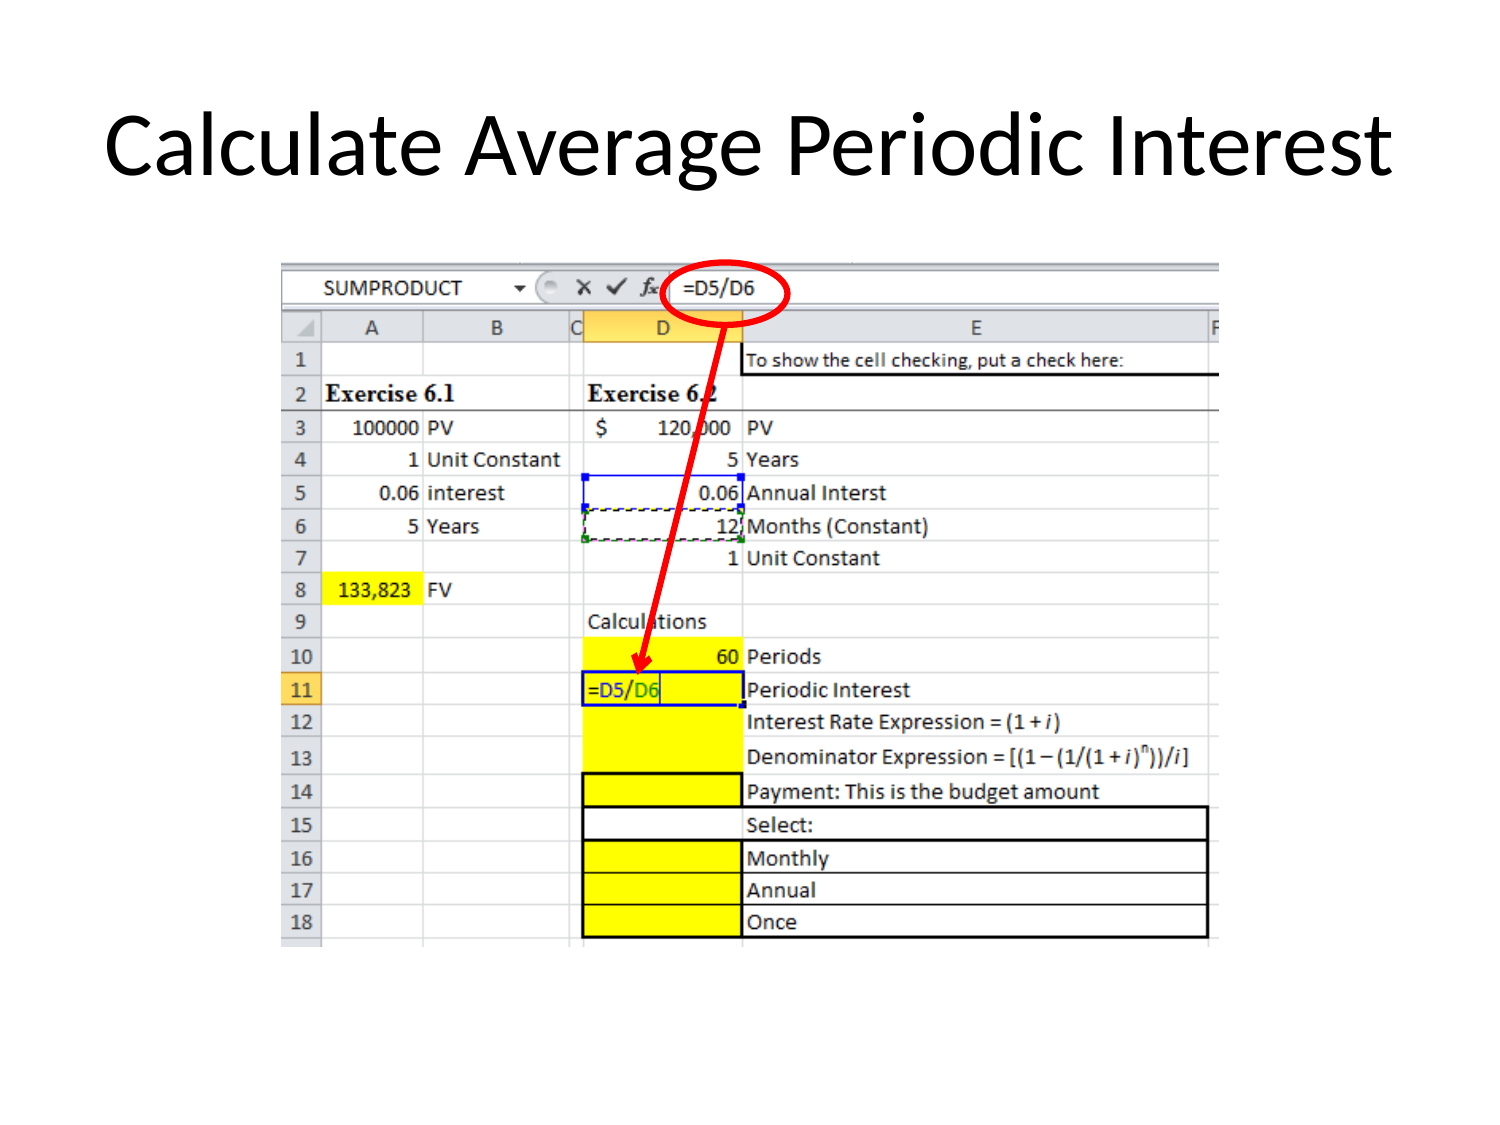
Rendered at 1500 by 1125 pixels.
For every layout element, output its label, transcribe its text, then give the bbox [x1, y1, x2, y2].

title Calculate Average Periodic Interest [75, 45, 1425, 233]
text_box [637, 324, 726, 676]
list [281, 262, 1219, 947]
